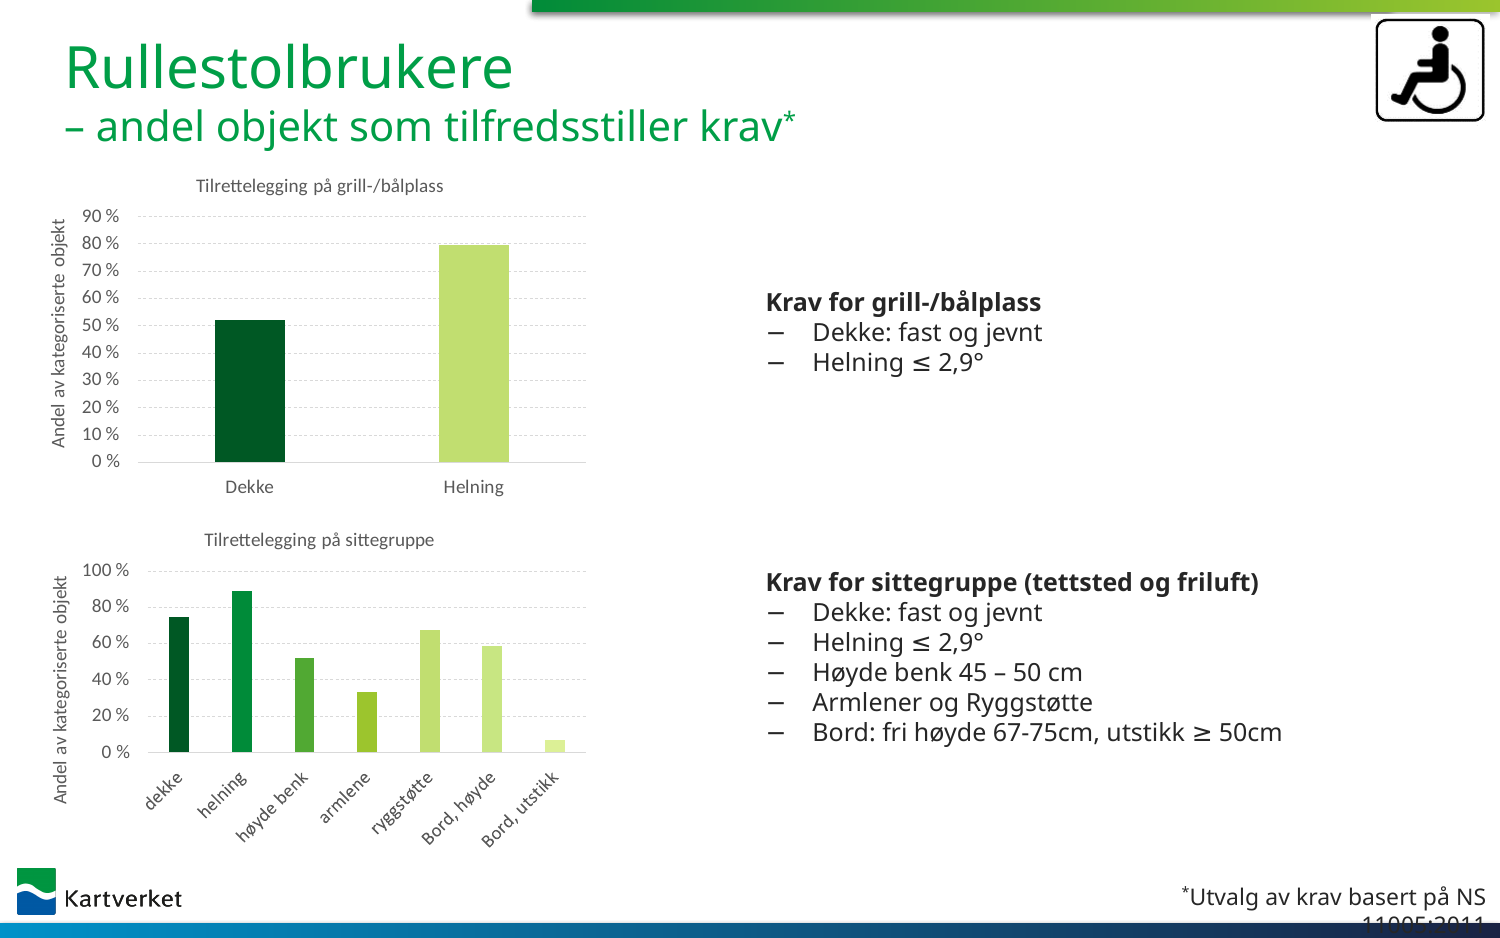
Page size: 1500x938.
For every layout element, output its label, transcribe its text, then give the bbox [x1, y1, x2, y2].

text_box Krav for grill-/bålplass Dekke: fast og jevnt Helning ≤ 2,9° [750, 279, 1452, 384]
text_box Rullestolbrukere – andel objekt som tilfredsstiller krav* [49, 14, 1431, 158]
text_box Krav for sittegruppe (tettsted og friluft) Dekke: fast og jevnt Helning ≤ 2,9° Høyde benk 45 – 50 cm Armlener og Ryggstøtte Bord: fri høyde 67-75cm, utstikk ≥ 50cm [750, 559, 1500, 754]
picture [1371, 13, 1491, 127]
text_box *Utvalg av krav basert på NS 11005:2011 [1068, 873, 1500, 938]
picture [41, 520, 597, 859]
picture [41, 166, 597, 505]
